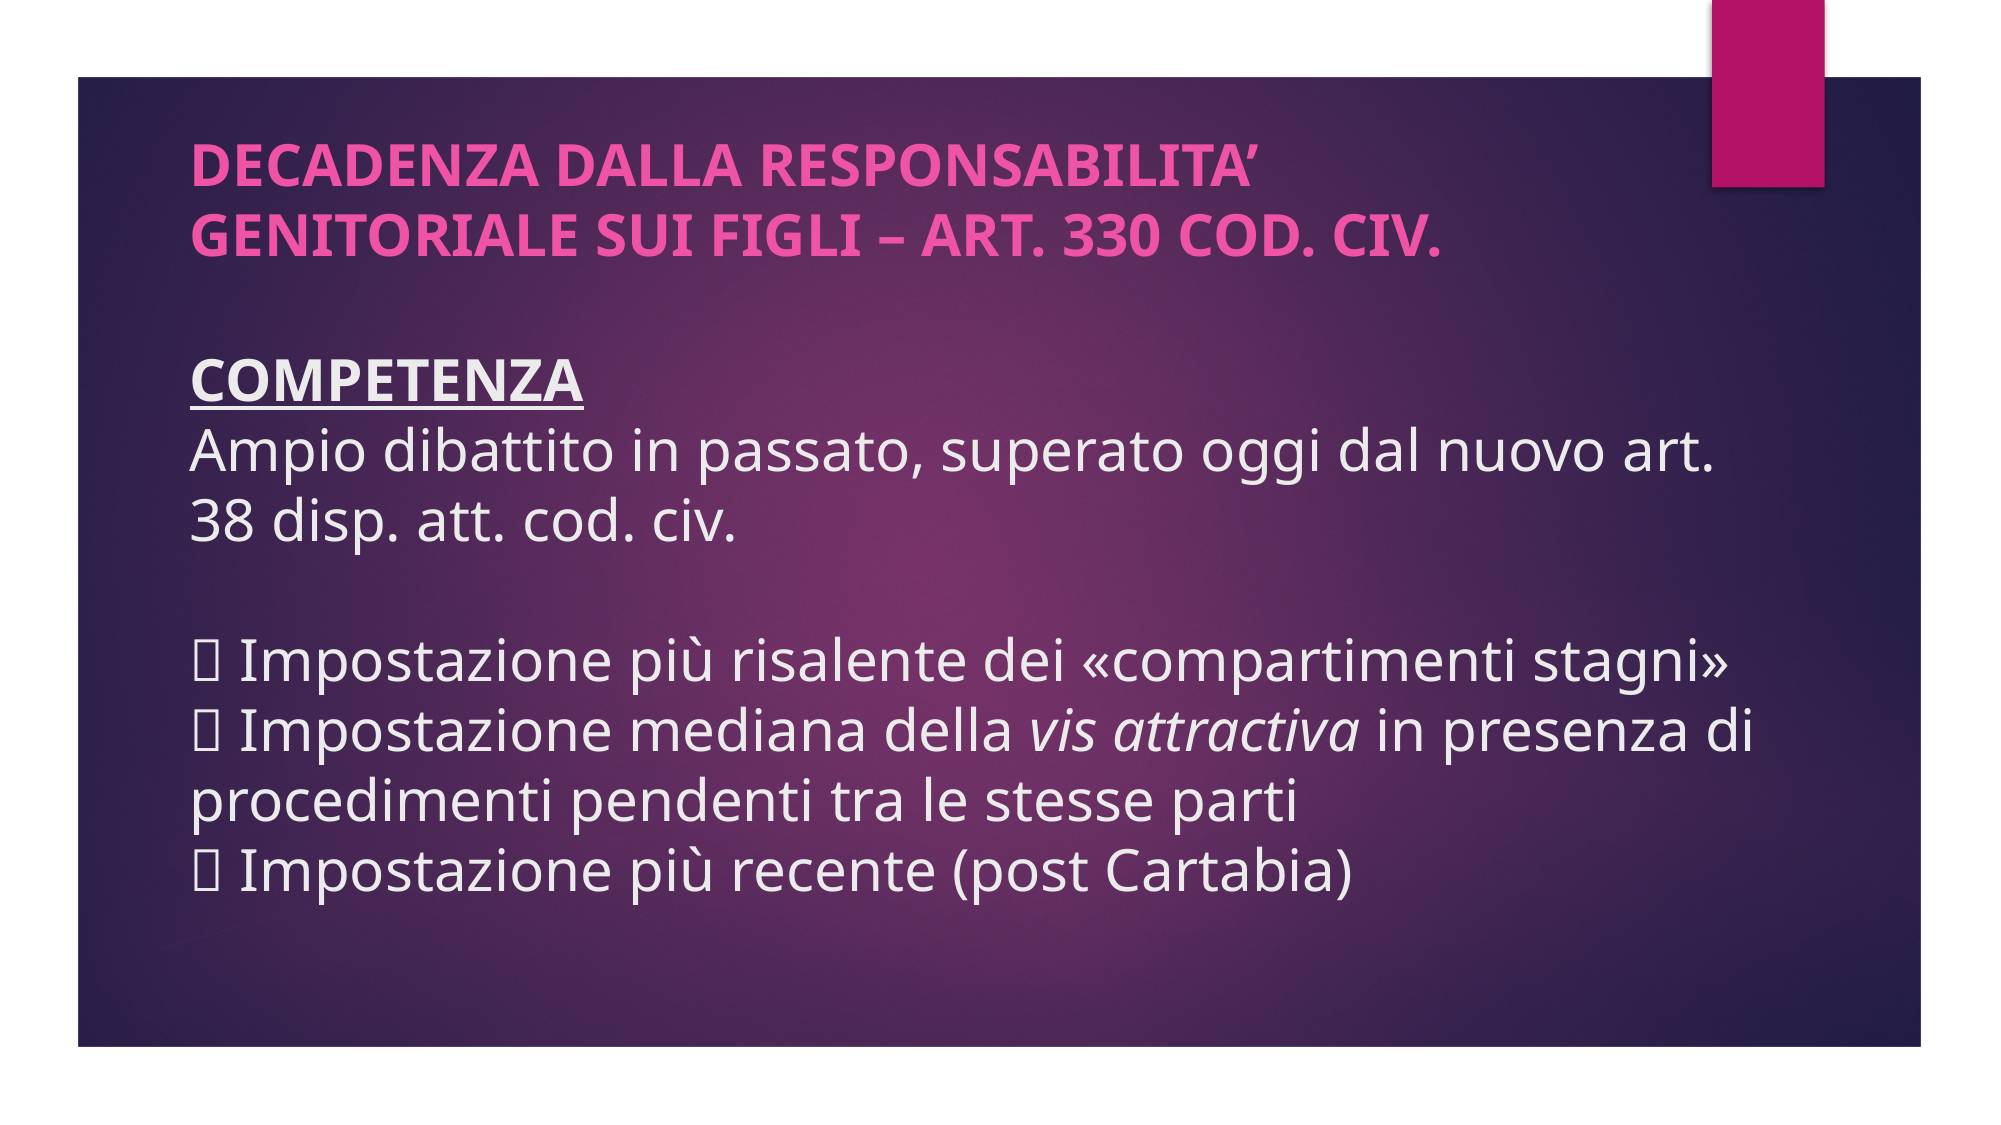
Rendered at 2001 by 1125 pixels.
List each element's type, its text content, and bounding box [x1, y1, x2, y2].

title COMPETENZA Ampio dibattito in passato, superato oggi dal nuovo art. 38 disp. att. cod. civ.  Impostazione più risalente dei «compartimenti stagni»  Impostazione mediana della vis attractiva in presenza di procedimenti pendenti tra le stesse parti  Impostazione più recente (post Cartabia) [174, 293, 1786, 981]
subtitle decadenza dalla responsabilita’ genitoriale sui figli – art. 330 cod. civ. [174, 120, 1630, 294]
